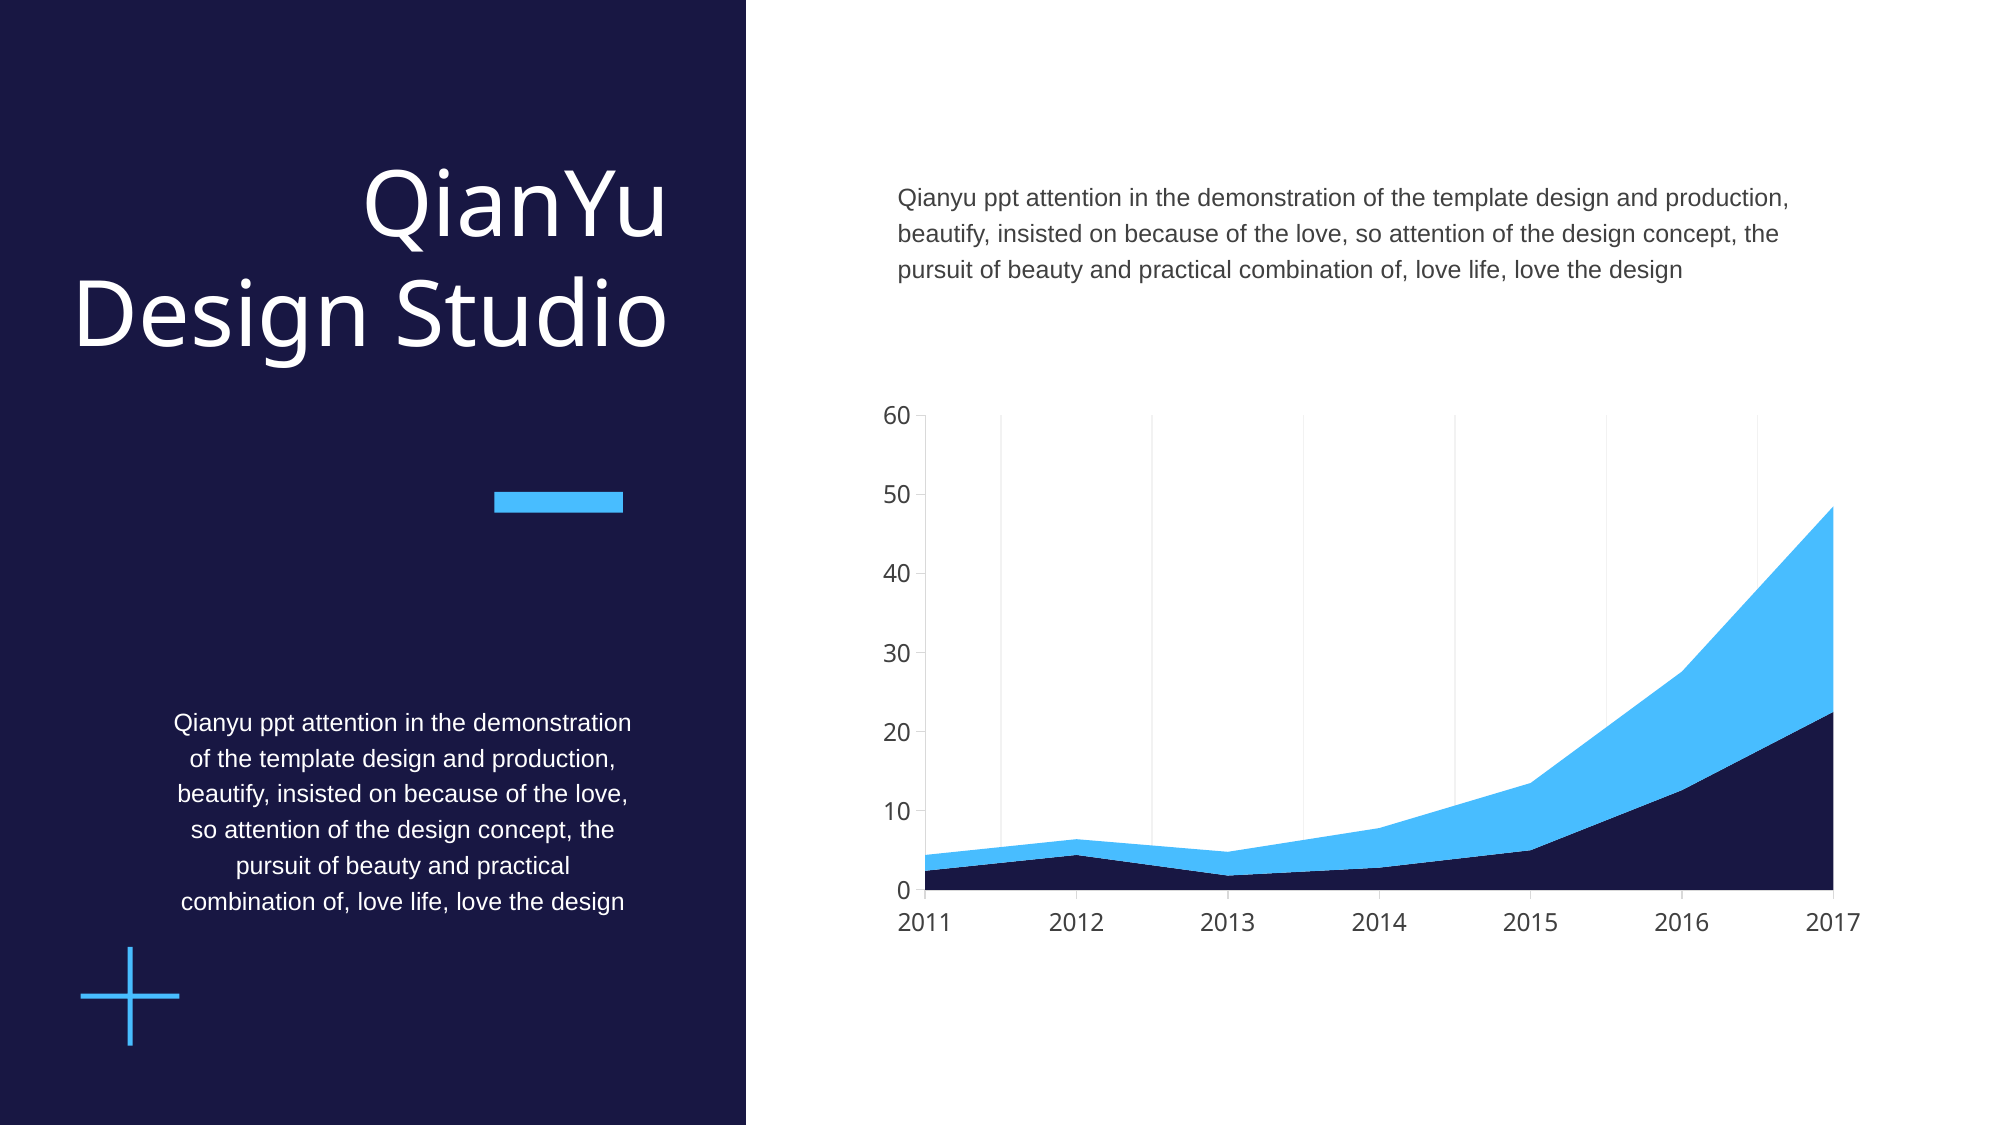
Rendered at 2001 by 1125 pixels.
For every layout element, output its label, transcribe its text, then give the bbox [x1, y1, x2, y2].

text_box Qianyu ppt attention in the demonstration of the template design and production, beautify, insisted on because of the love, so attention of the design concept, the pursuit of beauty and practical combination of, love life, love the design [882, 168, 1815, 291]
text_box Qianyu ppt attention in the demonstration of the template design and production, beautify, insisted on because of the love, so attention of the design concept, the pursuit of beauty and practical combination of, love life, love the design [157, 692, 649, 923]
text_box [493, 491, 624, 514]
text_box [80, 946, 181, 1047]
text_box [0, 0, 747, 1125]
chart [882, 390, 1862, 947]
text_box QianYu Design Studio [56, 137, 686, 373]
